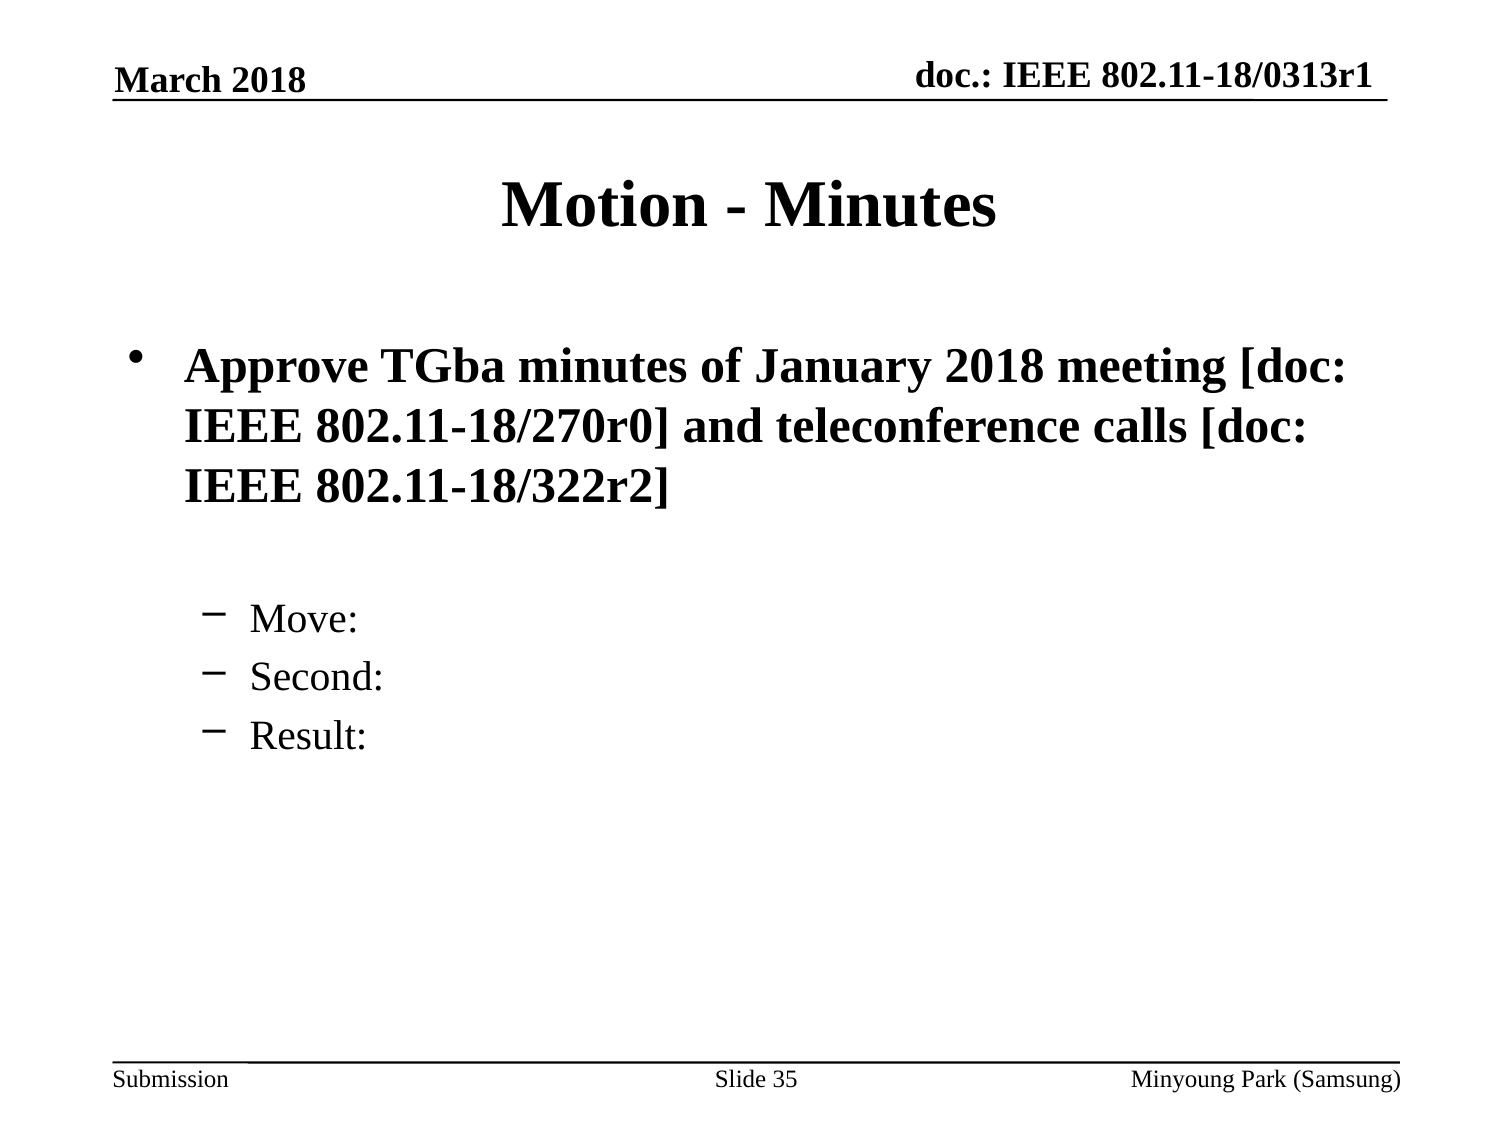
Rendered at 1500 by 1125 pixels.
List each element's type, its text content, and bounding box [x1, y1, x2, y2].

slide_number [114, 54, 335, 101]
list Approve TGba minutes of January 2018 meeting [doc: IEEE 802.11-18/270r0] and teleconference calls [doc: IEEE 802.11-18/322r2] Move: Second: Result: [112, 324, 1388, 1000]
slide_number Slide 35 [712, 1061, 800, 1093]
title Motion - Minutes [112, 112, 1388, 288]
footer Minyoung Park (Samsung) [949, 1061, 1402, 1093]
